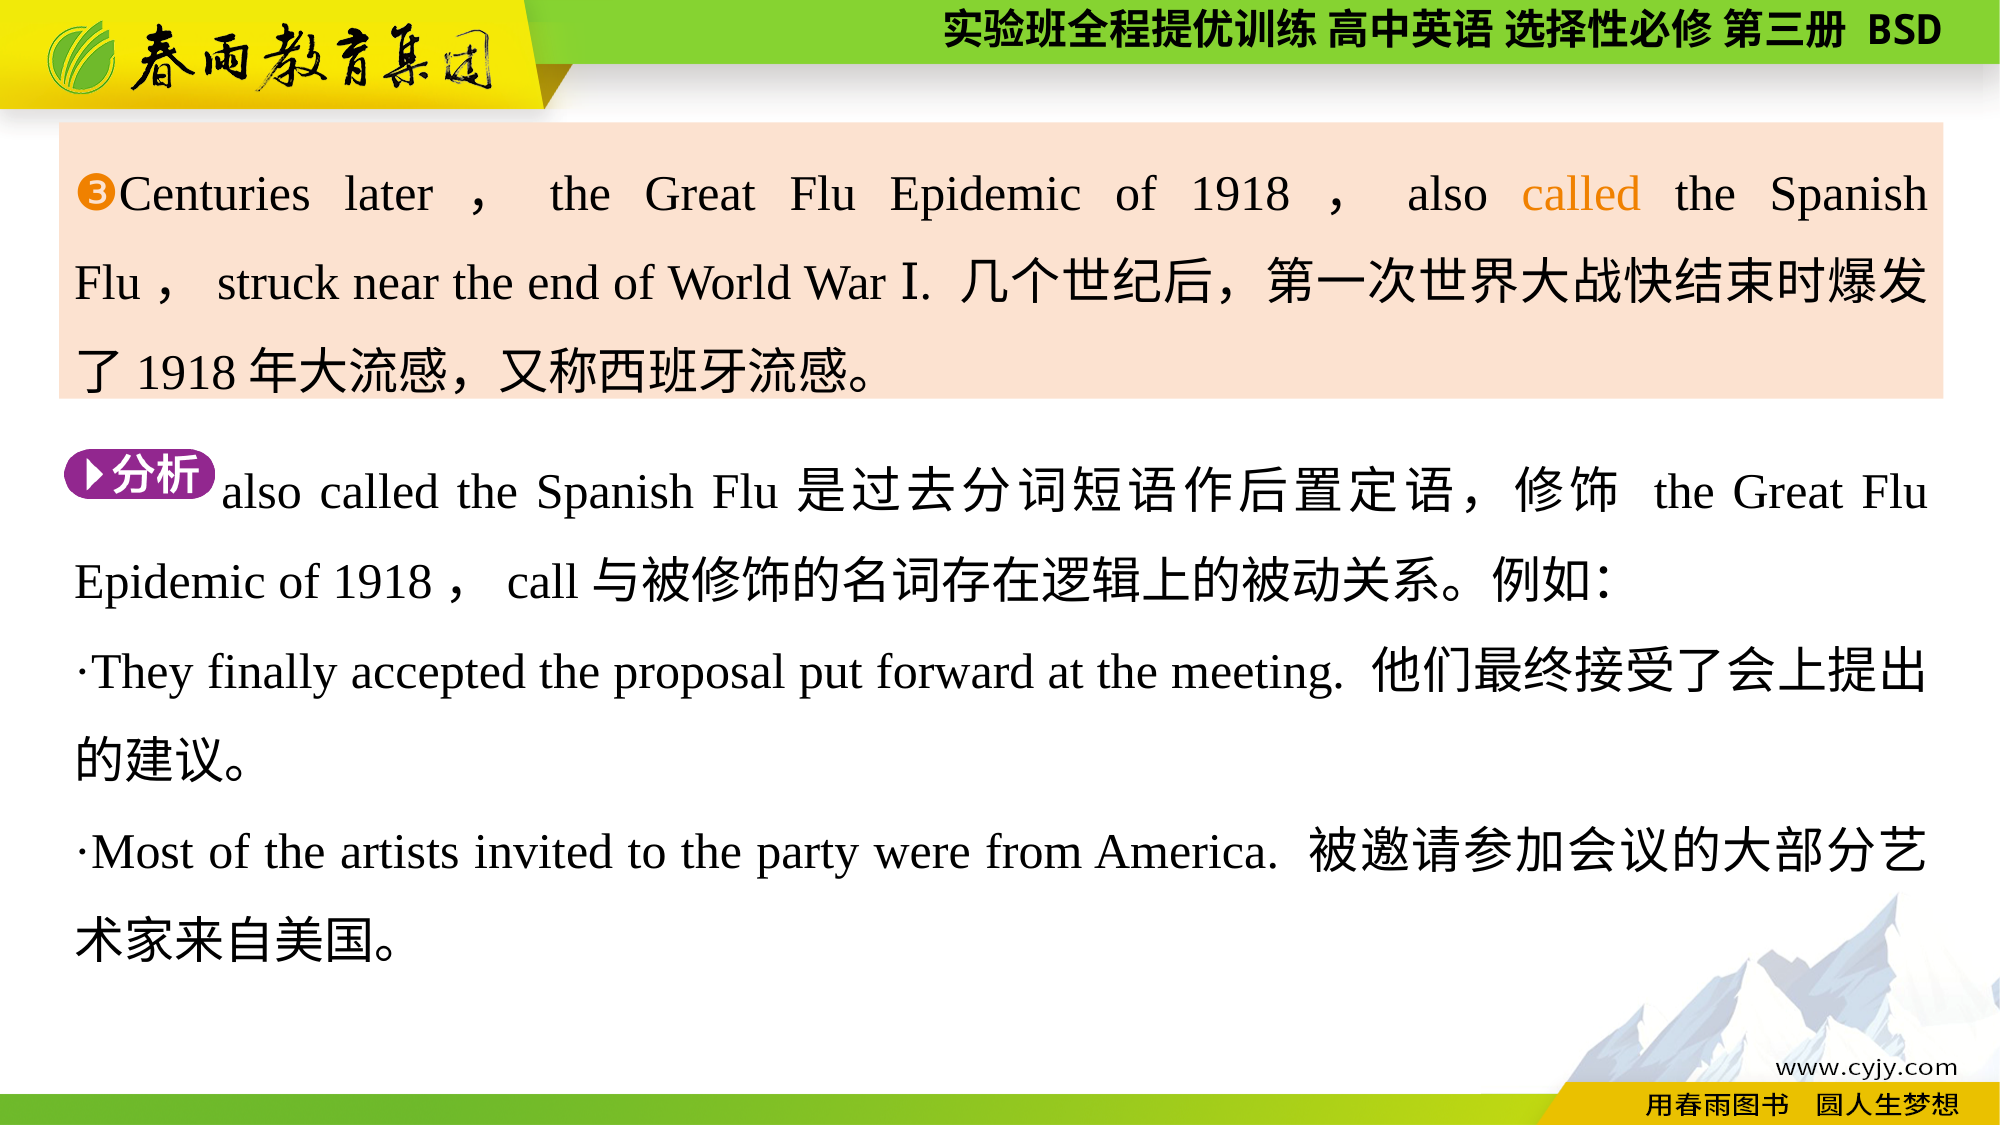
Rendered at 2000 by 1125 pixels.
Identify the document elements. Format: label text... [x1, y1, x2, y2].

list ❸Centuries later，the Great Flu Epidemic of 1918，also called the Spanish Flu，struck near the end of World War Ⅰ. 几个世纪后，第一次世界大战快结束时爆发了1918年大流感，又称西班牙流感。 [59, 122, 1944, 399]
text_box also called the Spanish Flu是过去分词短语作后置定语，修饰 the Great Flu Epidemic of 1918，call与被修饰的名词存在逻辑上的被动关系。例如： ·They finally accepted the proposal put forward at the meeting. 他们最终接受了会上提出的建议。 ·Most of the artists invited to the party were from America. 被邀请参加会议的大部分艺术家来自美国。 [59, 420, 1944, 976]
picture [0, 0, 2000, 1125]
